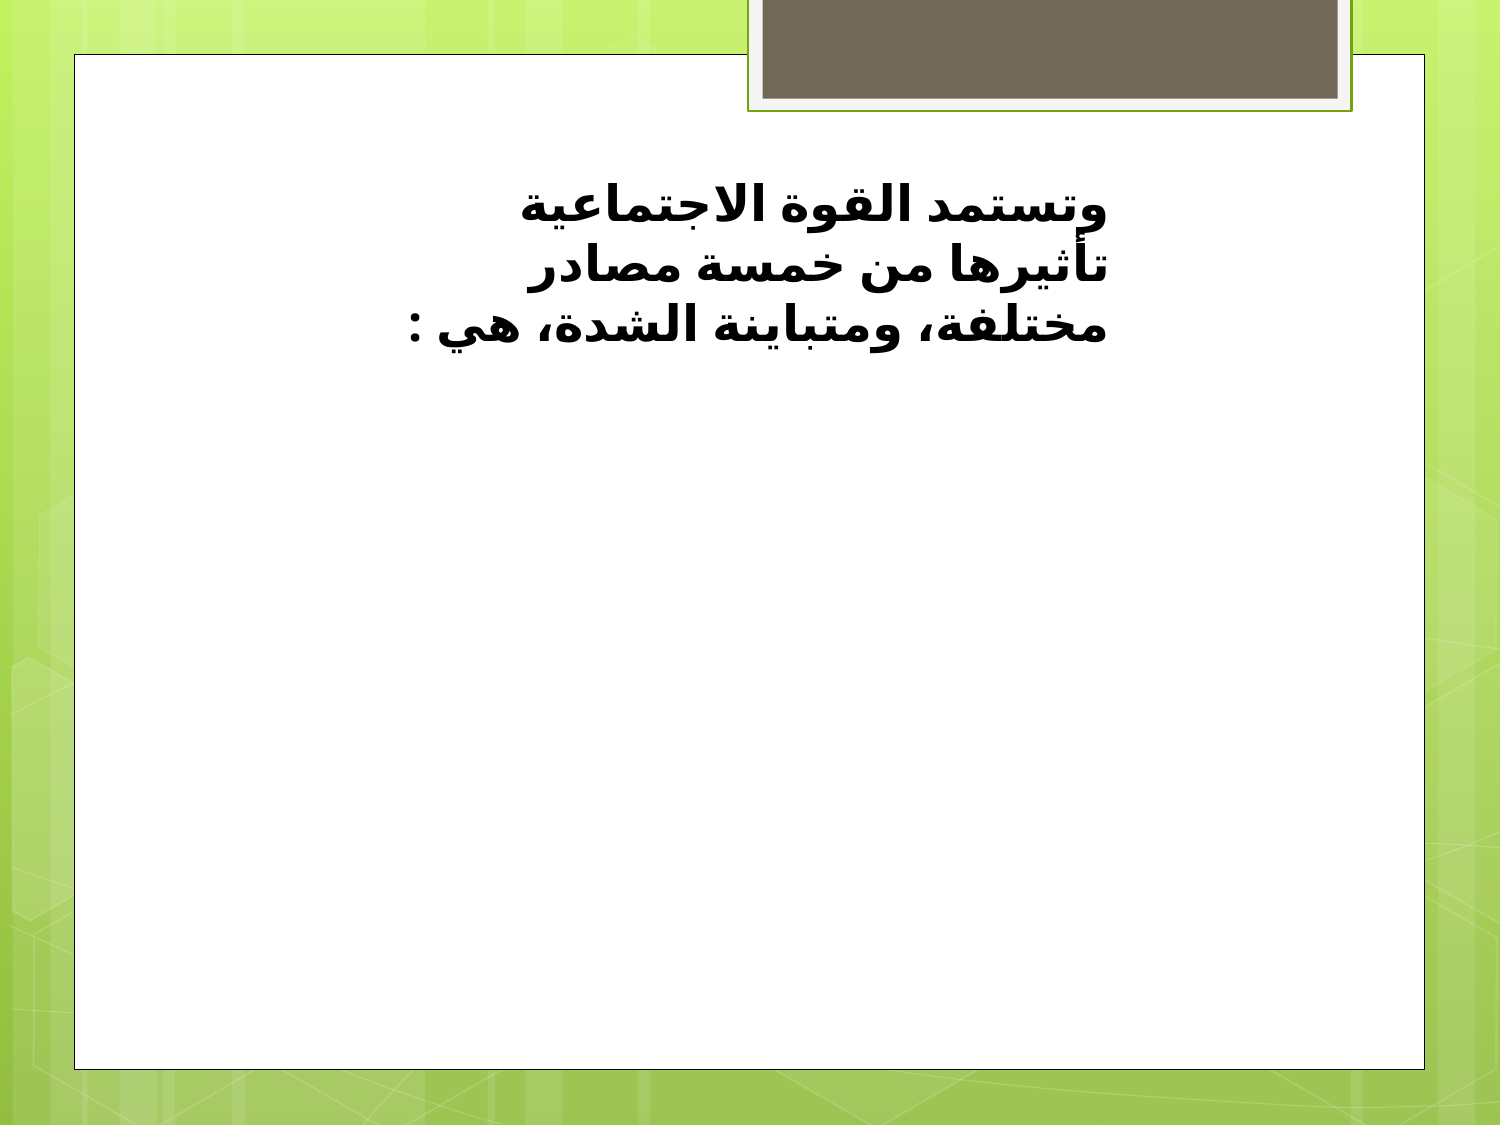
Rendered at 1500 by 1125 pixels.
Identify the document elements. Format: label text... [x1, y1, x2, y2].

text_box وتستمد القوة الاجتماعية تأثيرها من خمسة مصادر مختلفة، ومتباينة الشدة، هي : [374, 163, 1125, 359]
